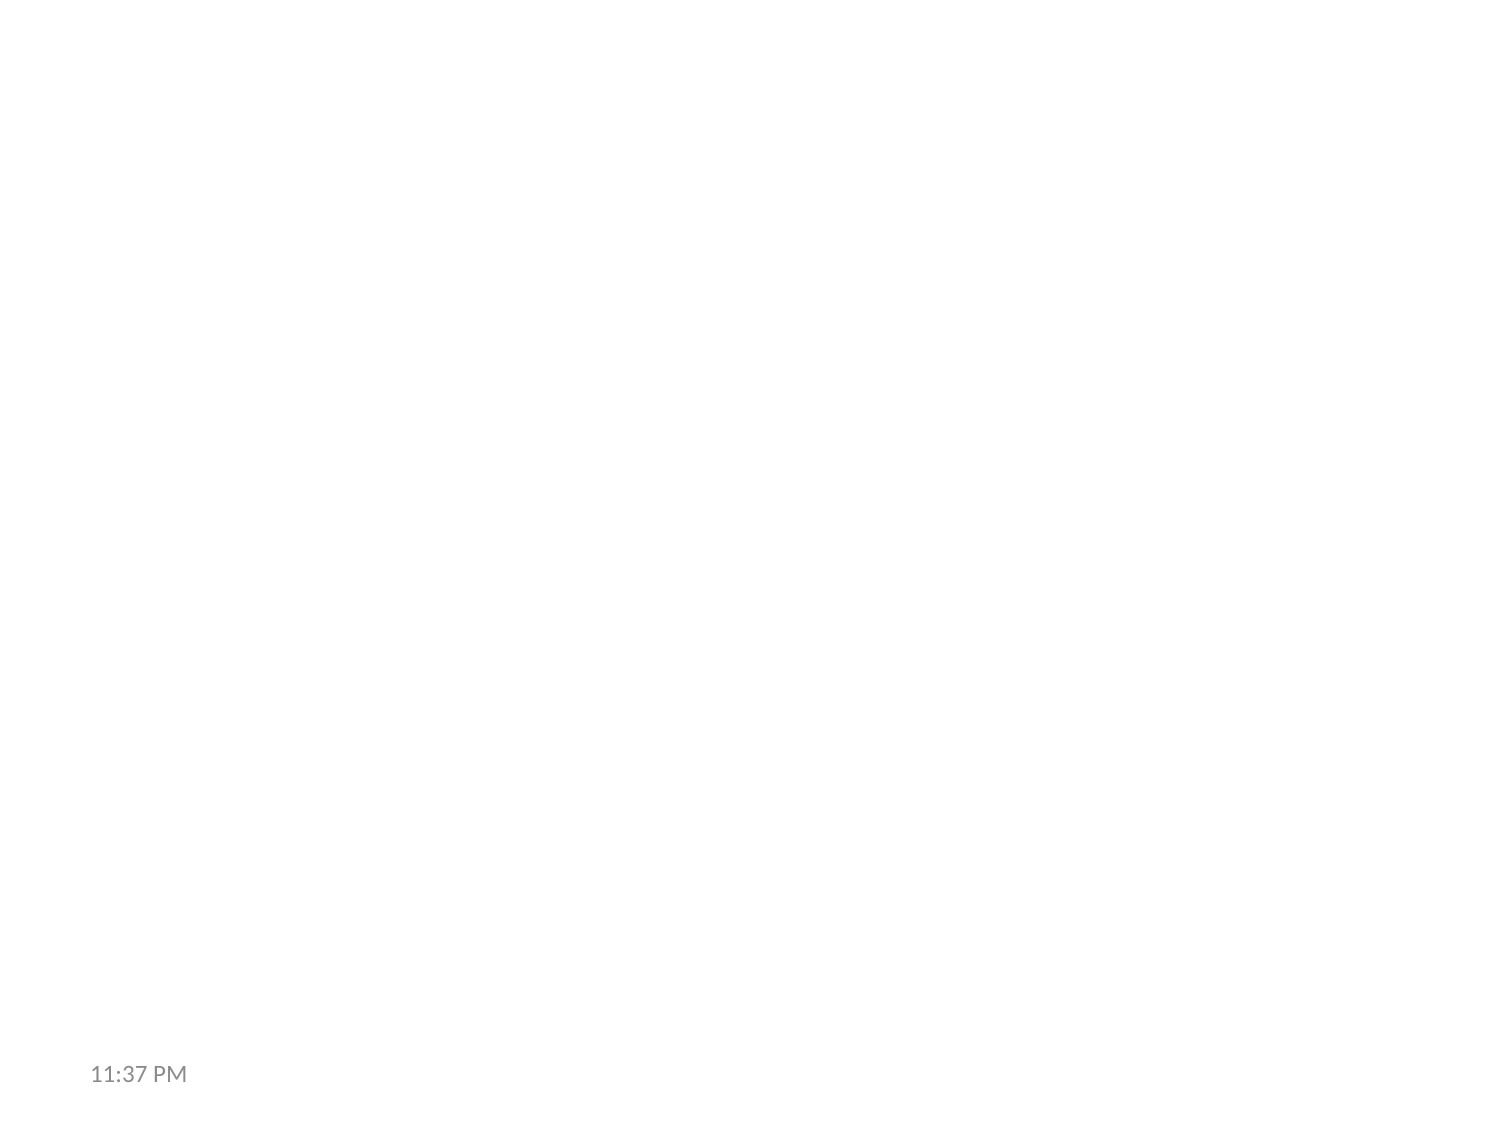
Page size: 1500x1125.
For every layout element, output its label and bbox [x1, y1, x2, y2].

slide_number [75, 1042, 425, 1103]
